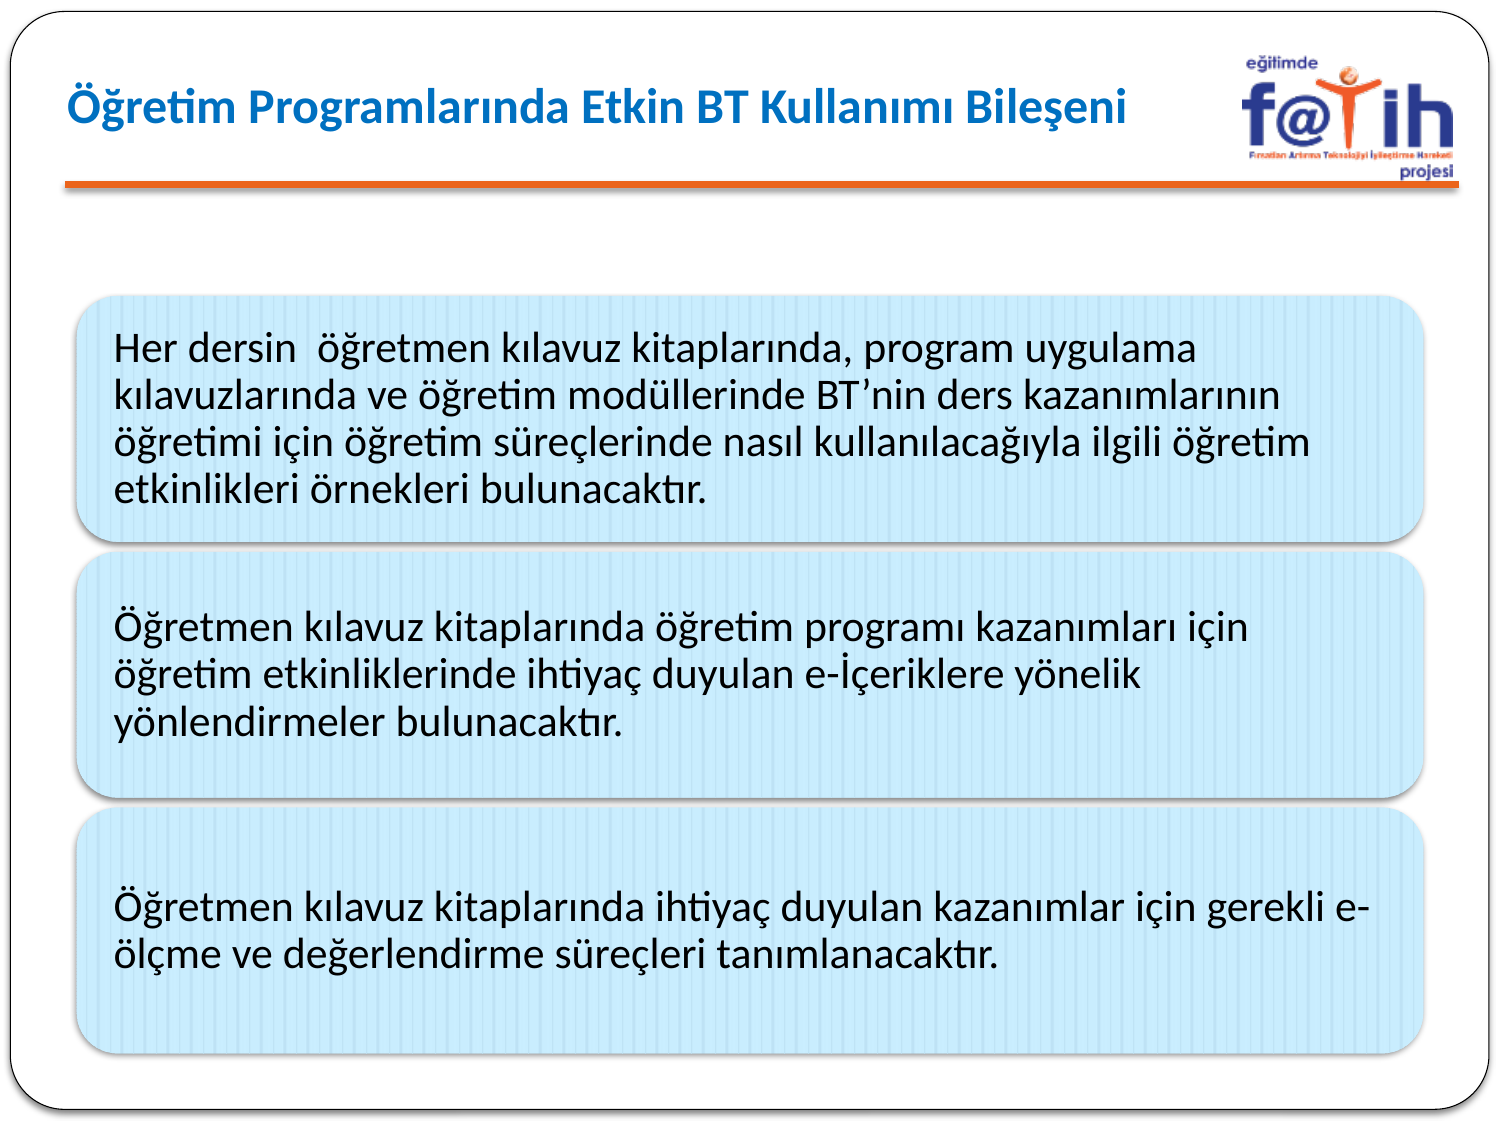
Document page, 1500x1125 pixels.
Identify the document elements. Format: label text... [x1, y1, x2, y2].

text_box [76, 278, 1424, 1071]
picture [1242, 54, 1453, 182]
text_box Öğretim Programlarında Etkin BT Kullanımı Bileşeni [53, 66, 1187, 149]
